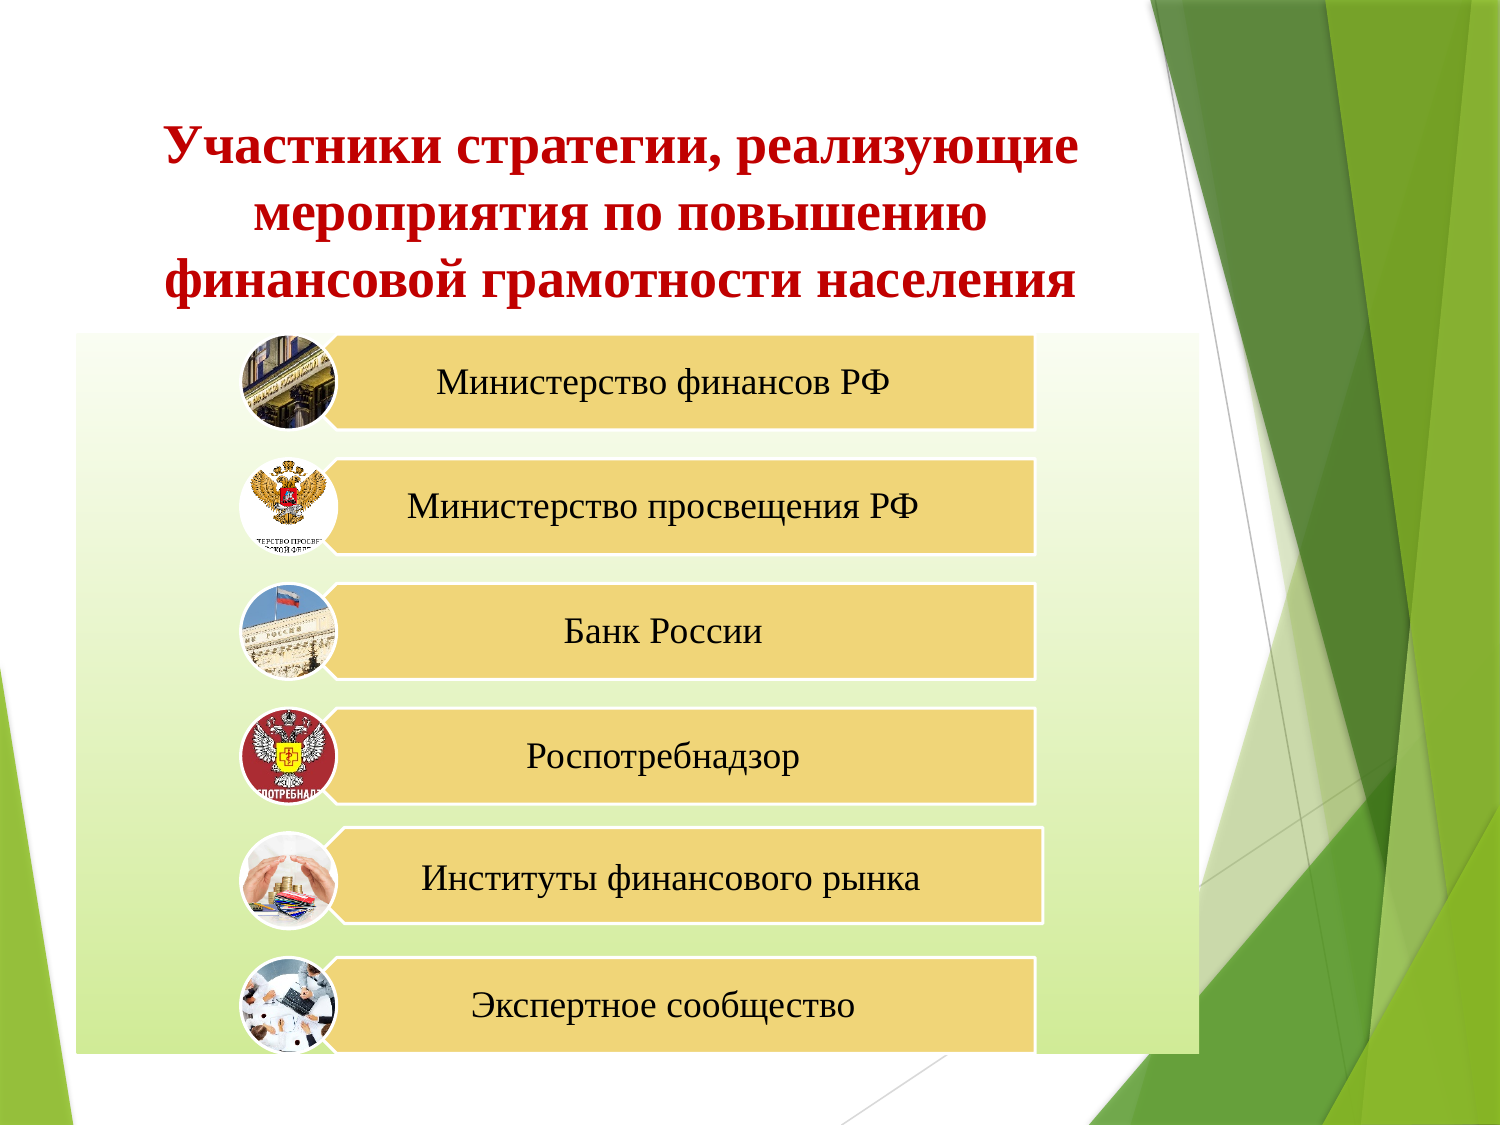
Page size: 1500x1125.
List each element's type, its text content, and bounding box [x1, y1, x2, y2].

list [76, 332, 1200, 1055]
title Участники стратегии, реализующие мероприятия по повышению финансовой грамотности населения [99, 99, 1142, 317]
